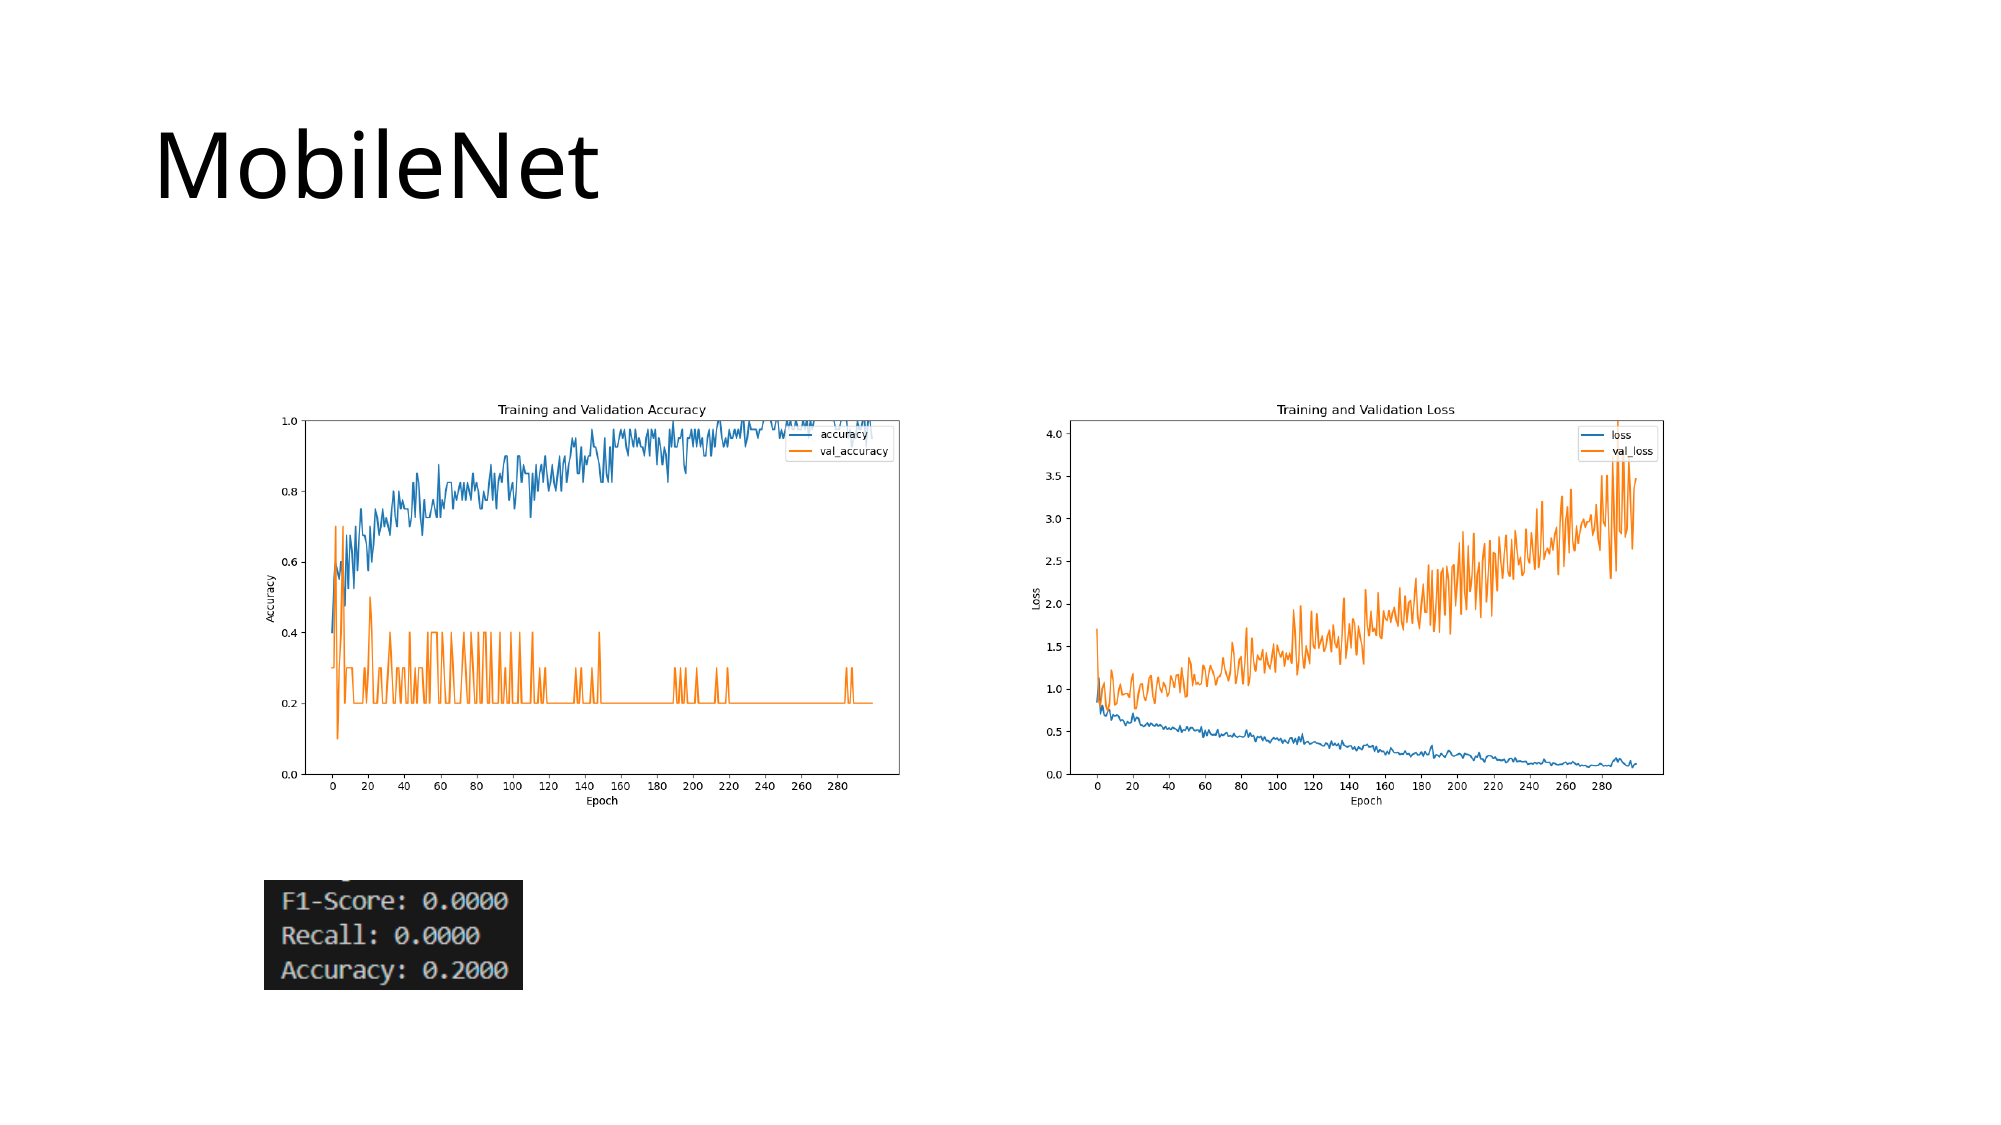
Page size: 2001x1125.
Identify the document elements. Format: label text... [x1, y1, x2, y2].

title MobileNet [137, 59, 1863, 278]
picture [264, 880, 523, 990]
picture [209, 365, 1739, 824]
